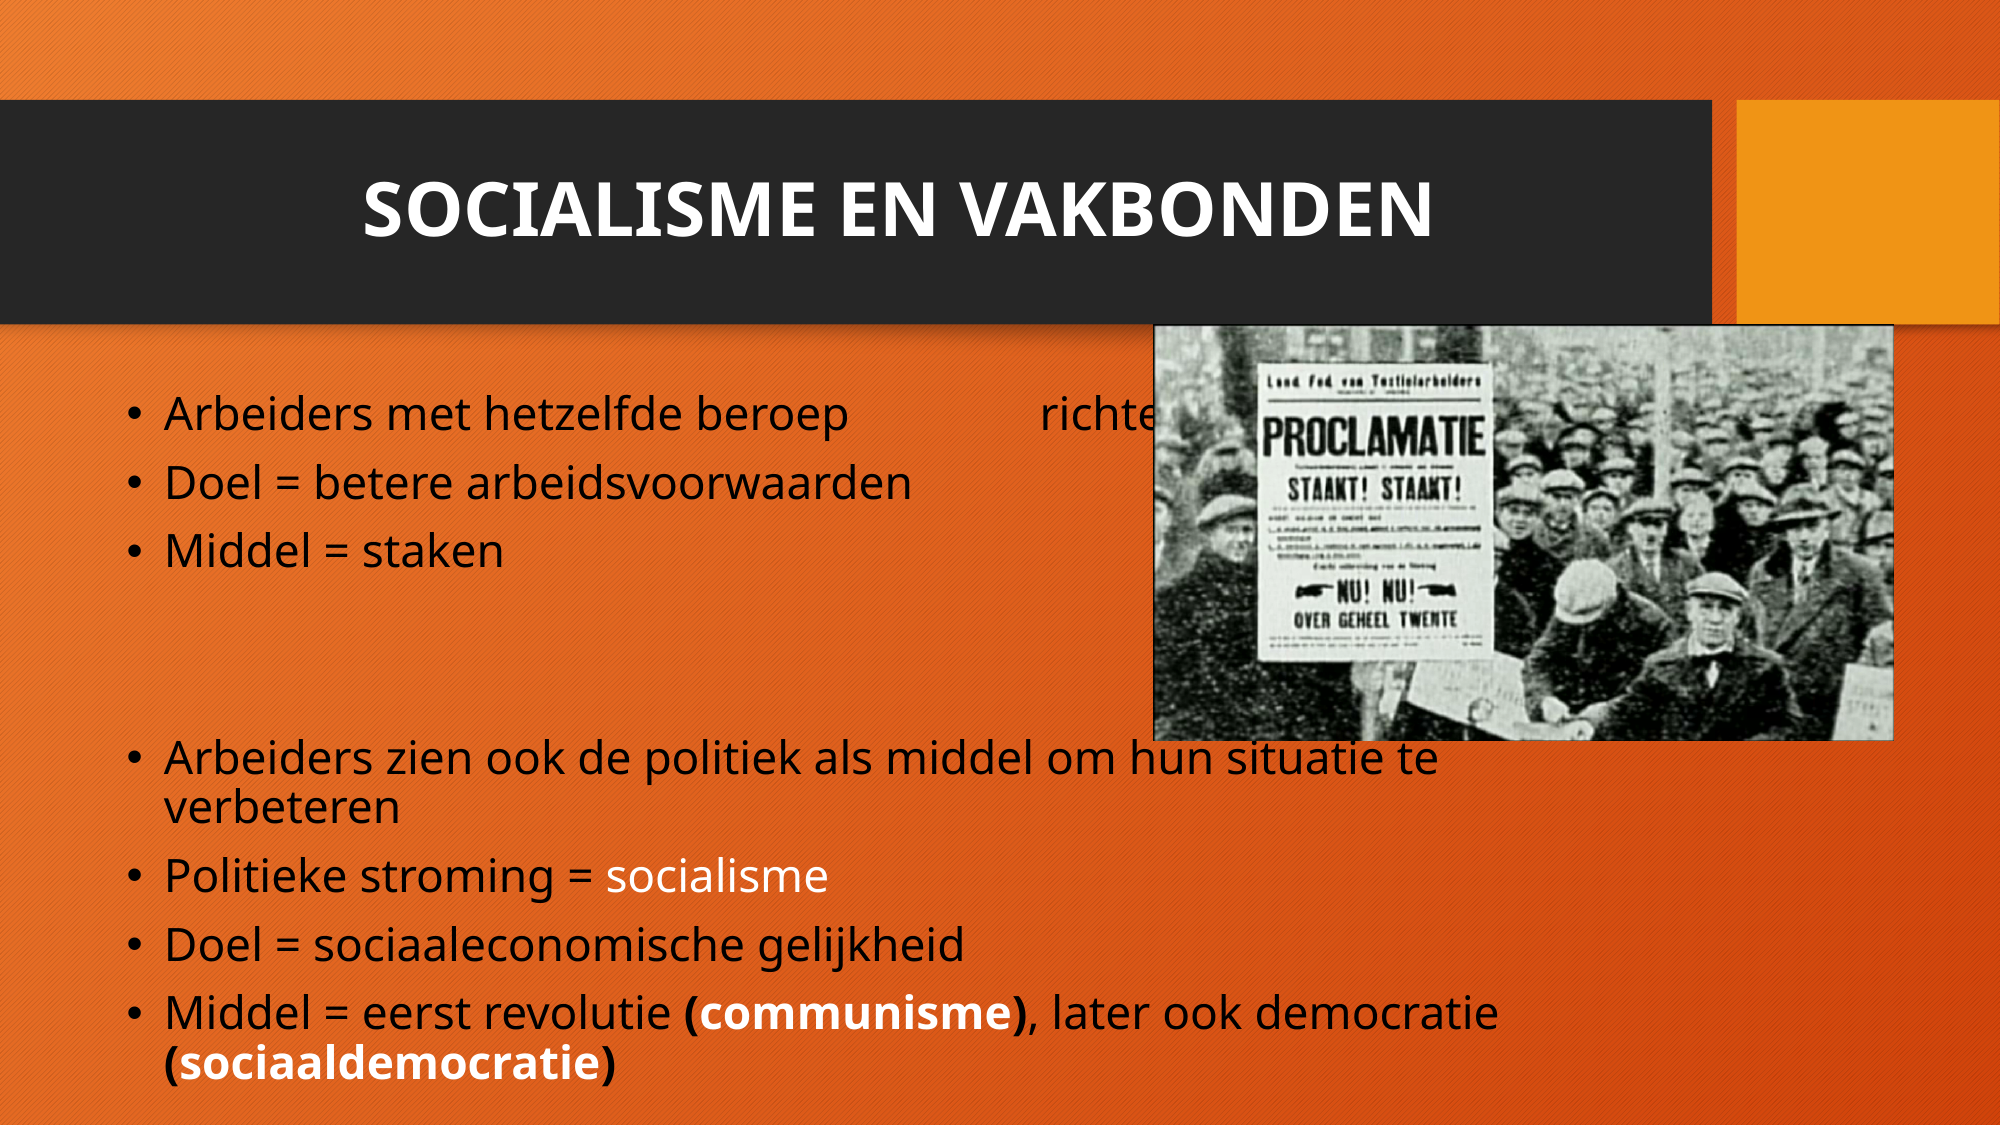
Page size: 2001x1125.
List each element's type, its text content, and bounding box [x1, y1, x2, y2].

title SOCIALISME EN VAKBONDEN [111, 123, 1689, 301]
picture [0, 324, 2000, 741]
list Arbeiders met hetzelfde beroep richten vakbonden op Doel = betere arbeidsvoorwaarden Middel = staken Arbeiders zien ook de politiek als middel om hun situatie te verbeteren Politieke stroming = socialisme Doel = sociaaleconomische gelijkheid Middel = eerst revolutie (communisme), later ook democratie (sociaaldemocratie) [111, 383, 1689, 1099]
